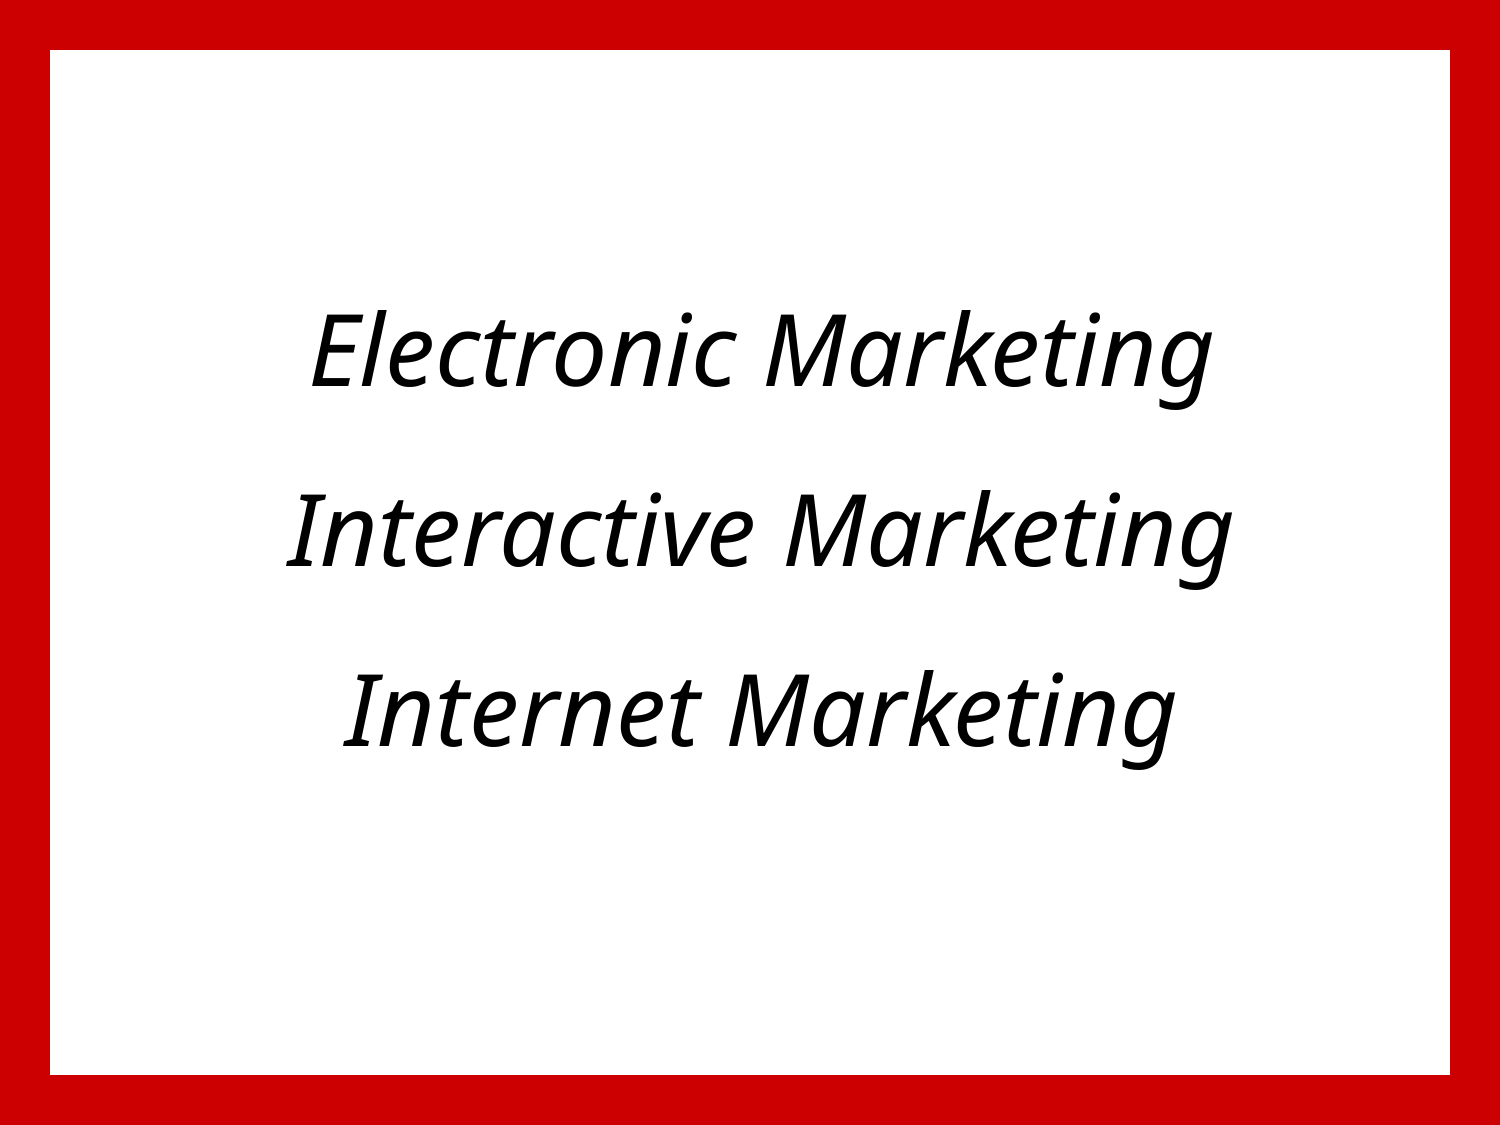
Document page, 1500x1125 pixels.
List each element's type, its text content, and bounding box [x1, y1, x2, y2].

text_box Electronic Marketing Interactive Marketing Internet Marketing [124, 462, 1400, 650]
